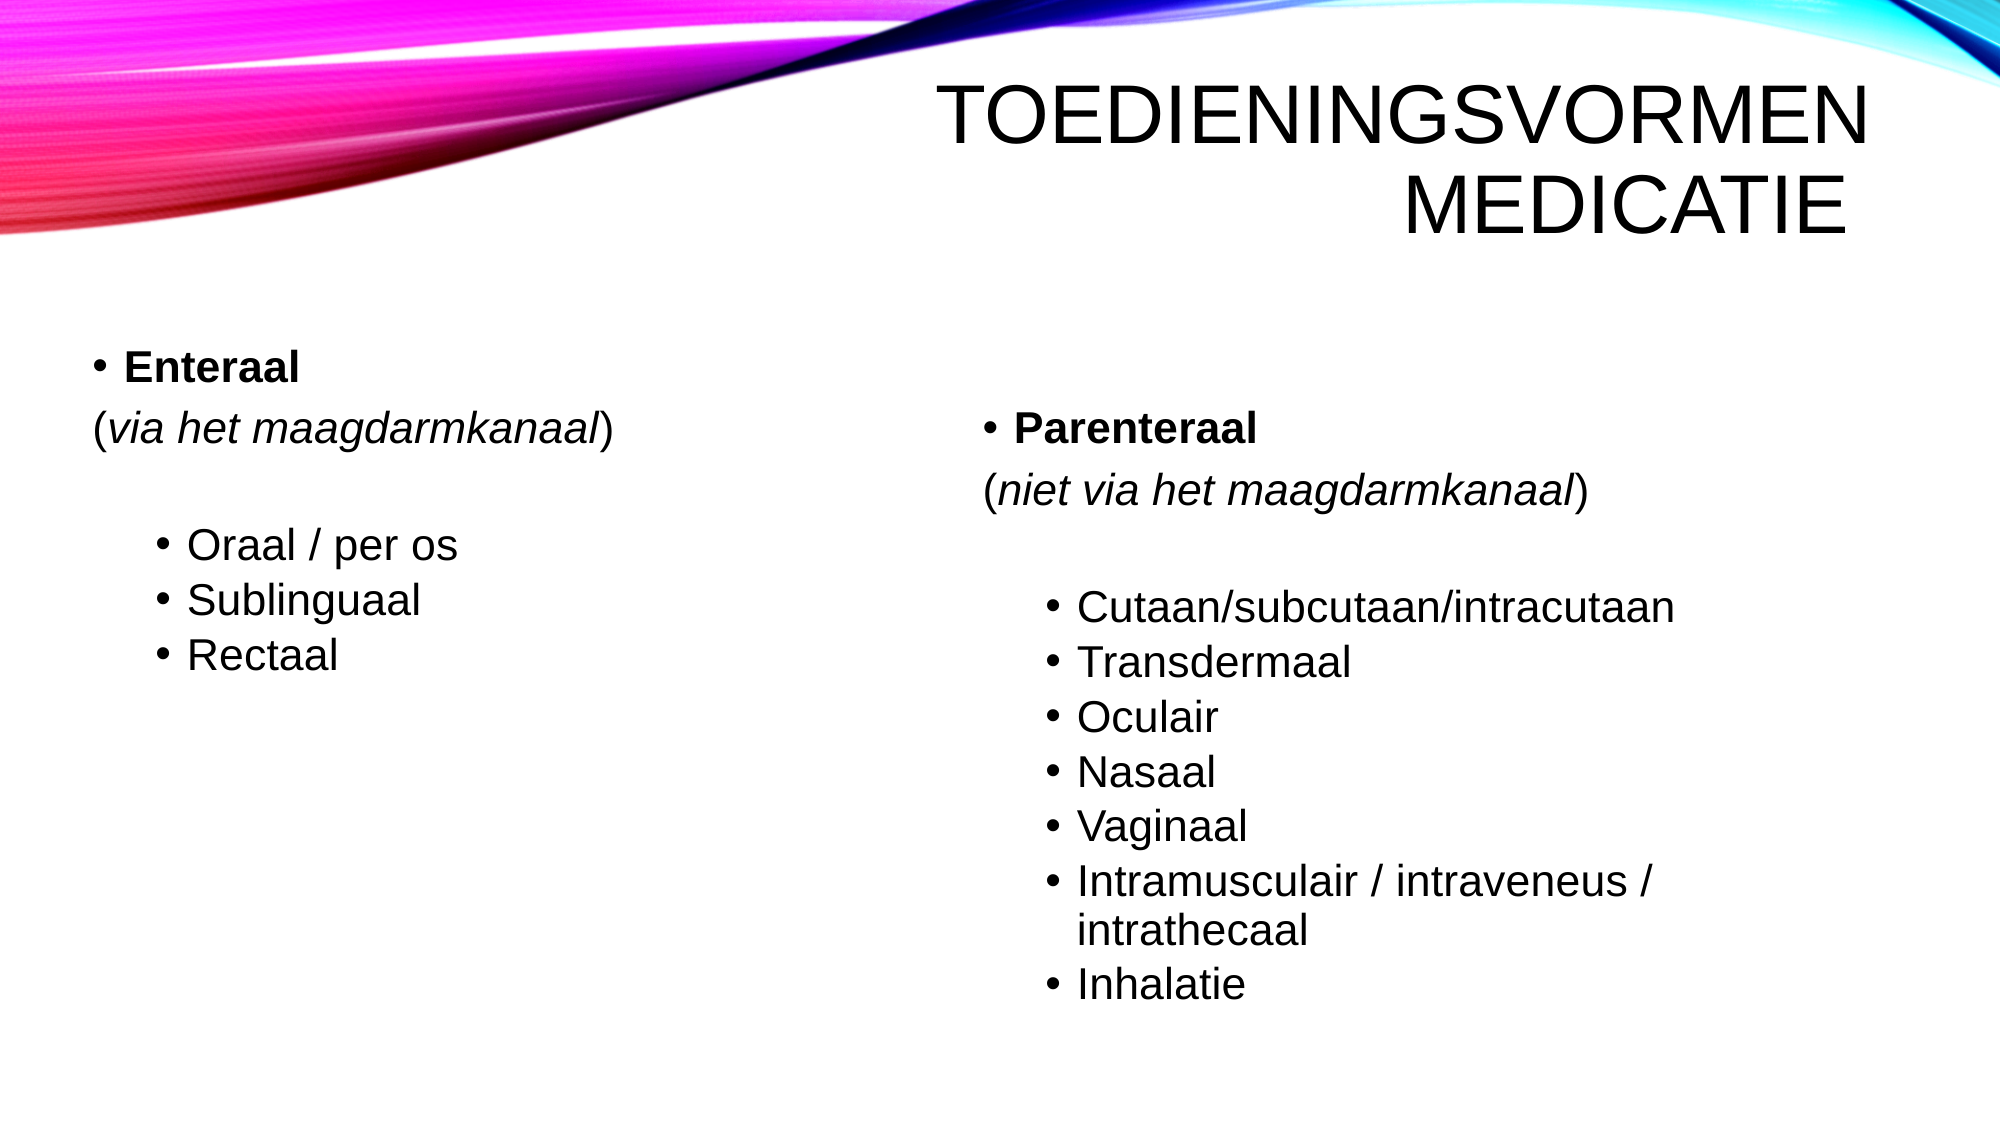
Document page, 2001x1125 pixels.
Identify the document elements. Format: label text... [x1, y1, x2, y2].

picture [1910, 0, 2000, 45]
list Enteraal (via het maagdarmkanaal) Oraal / per os Sublinguaal Rectaal Parenteraal (niet via het maagdarmkanaal) Cutaan/subcutaan/intracutaan Transdermaal Oculair Nasaal Vaginaal Intramusculair / intraveneus / intrathecaal Inhalatie [77, 336, 1888, 1094]
picture [0, 0, 2000, 237]
picture [1890, 0, 2000, 75]
title Toedieningsvormen medicatie [474, 55, 1888, 268]
